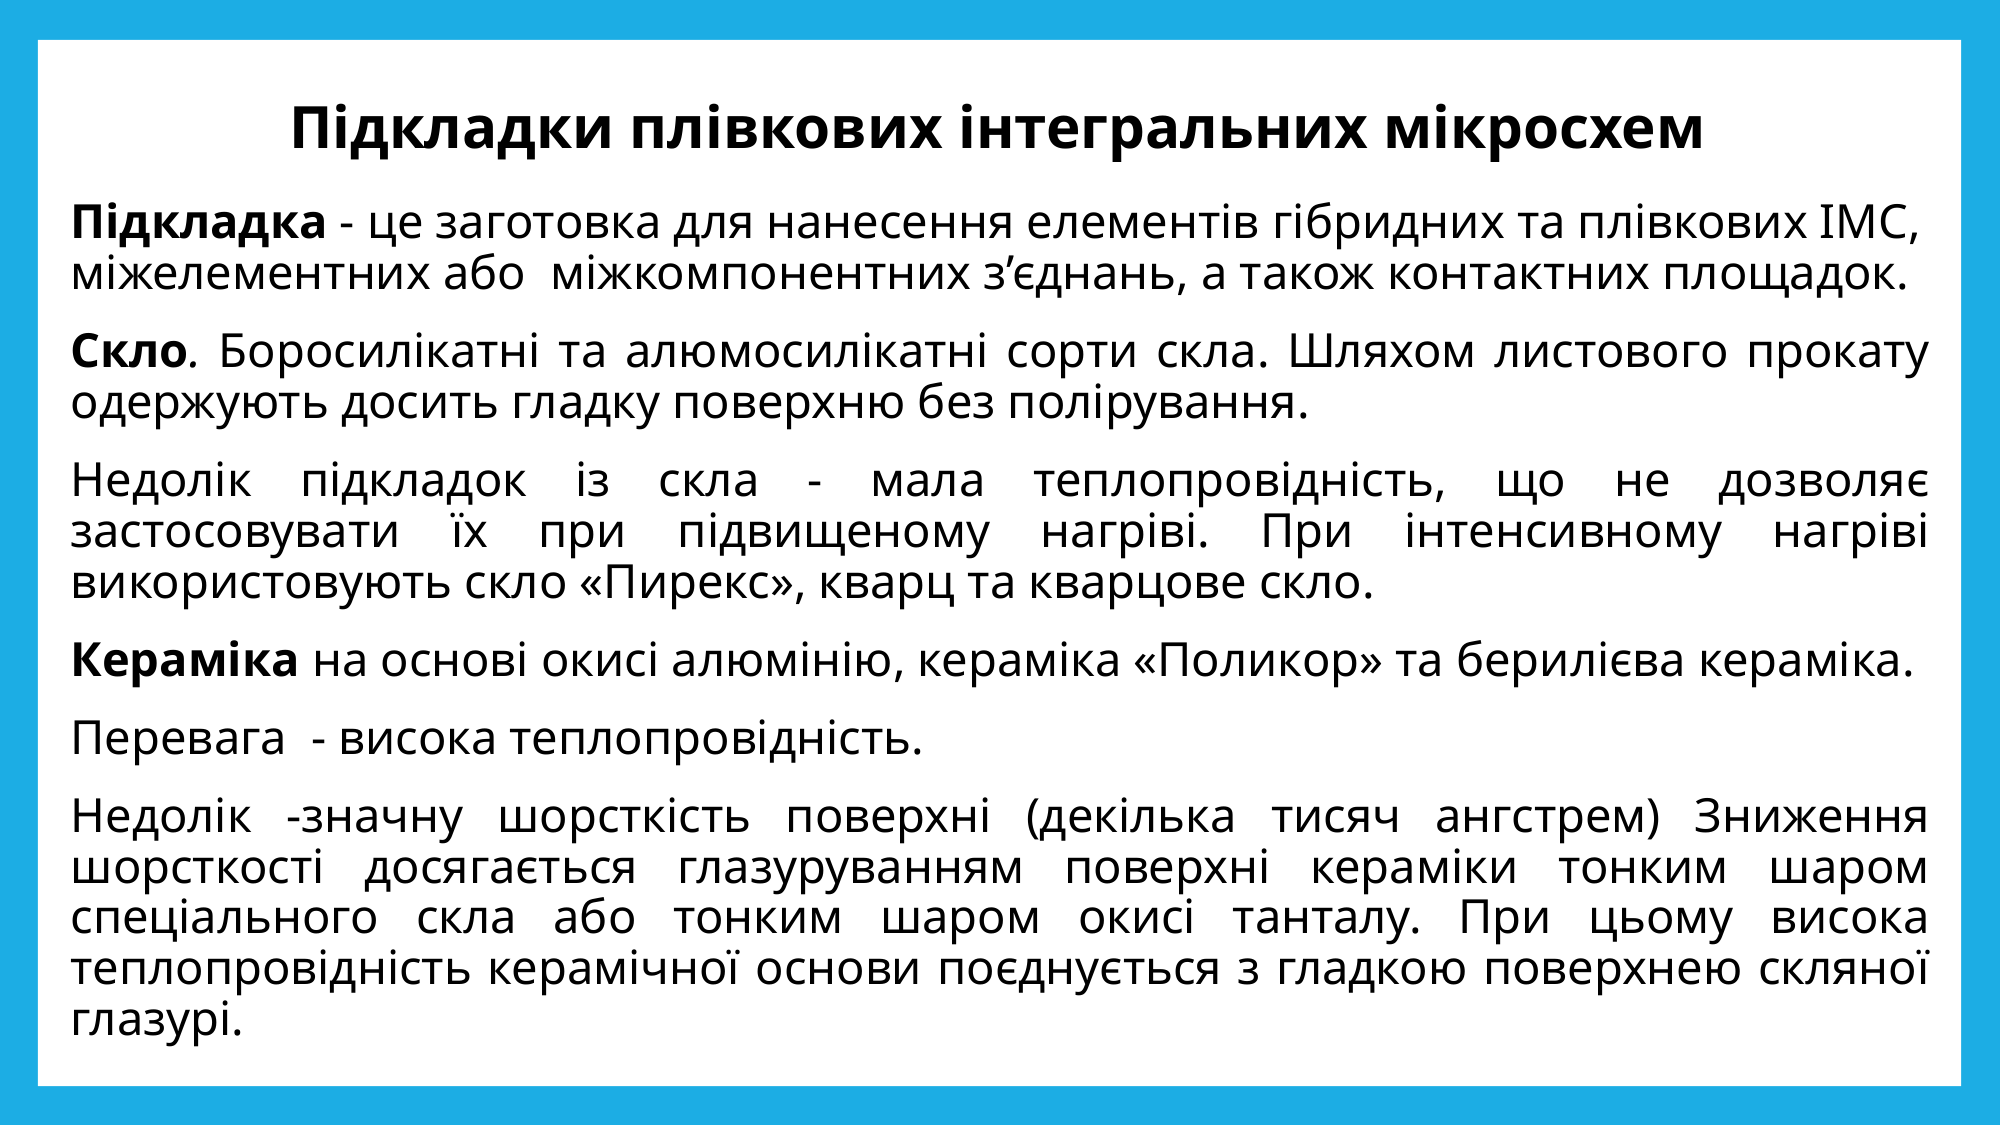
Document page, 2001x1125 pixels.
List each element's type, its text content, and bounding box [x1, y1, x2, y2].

title Підкладки плівкових інтегральних мікросхем [187, 18, 1808, 190]
list Підкладка - це заготовка для нанесення елементів гібридних та плівкових ІМС, міжелементних або міжкомпонентних з’єднань, а також контактних площадок. Скло. Боросилікатні та алюмосилікатні сорти скла. Шляхом листового прокату одержують досить гладку поверхню без полірування. Недолік підкладок із скла - мала теплопровідність, що не дозволяє застосовувати їх при підвищеному нагріві. При інтенсивному нагріві використовують скло «Пирекс», кварц та кварцове скло. Кераміка на основі окисі алюмінію, кераміка «Поликор» та берилієва кераміка. Перевага - висока теплопровідність. Недолік -значну шорсткість поверхні (декілька тисяч ангстрем) Зниження шорсткості досягається глазуруванням поверхні кераміки тонким шаром спеціального скла або тонким шаром окисі танталу. При цьому висока теплопровідність керамічної основи поєднується з гладкою поверхнею скляної глазурі. [48, 190, 1947, 1125]
